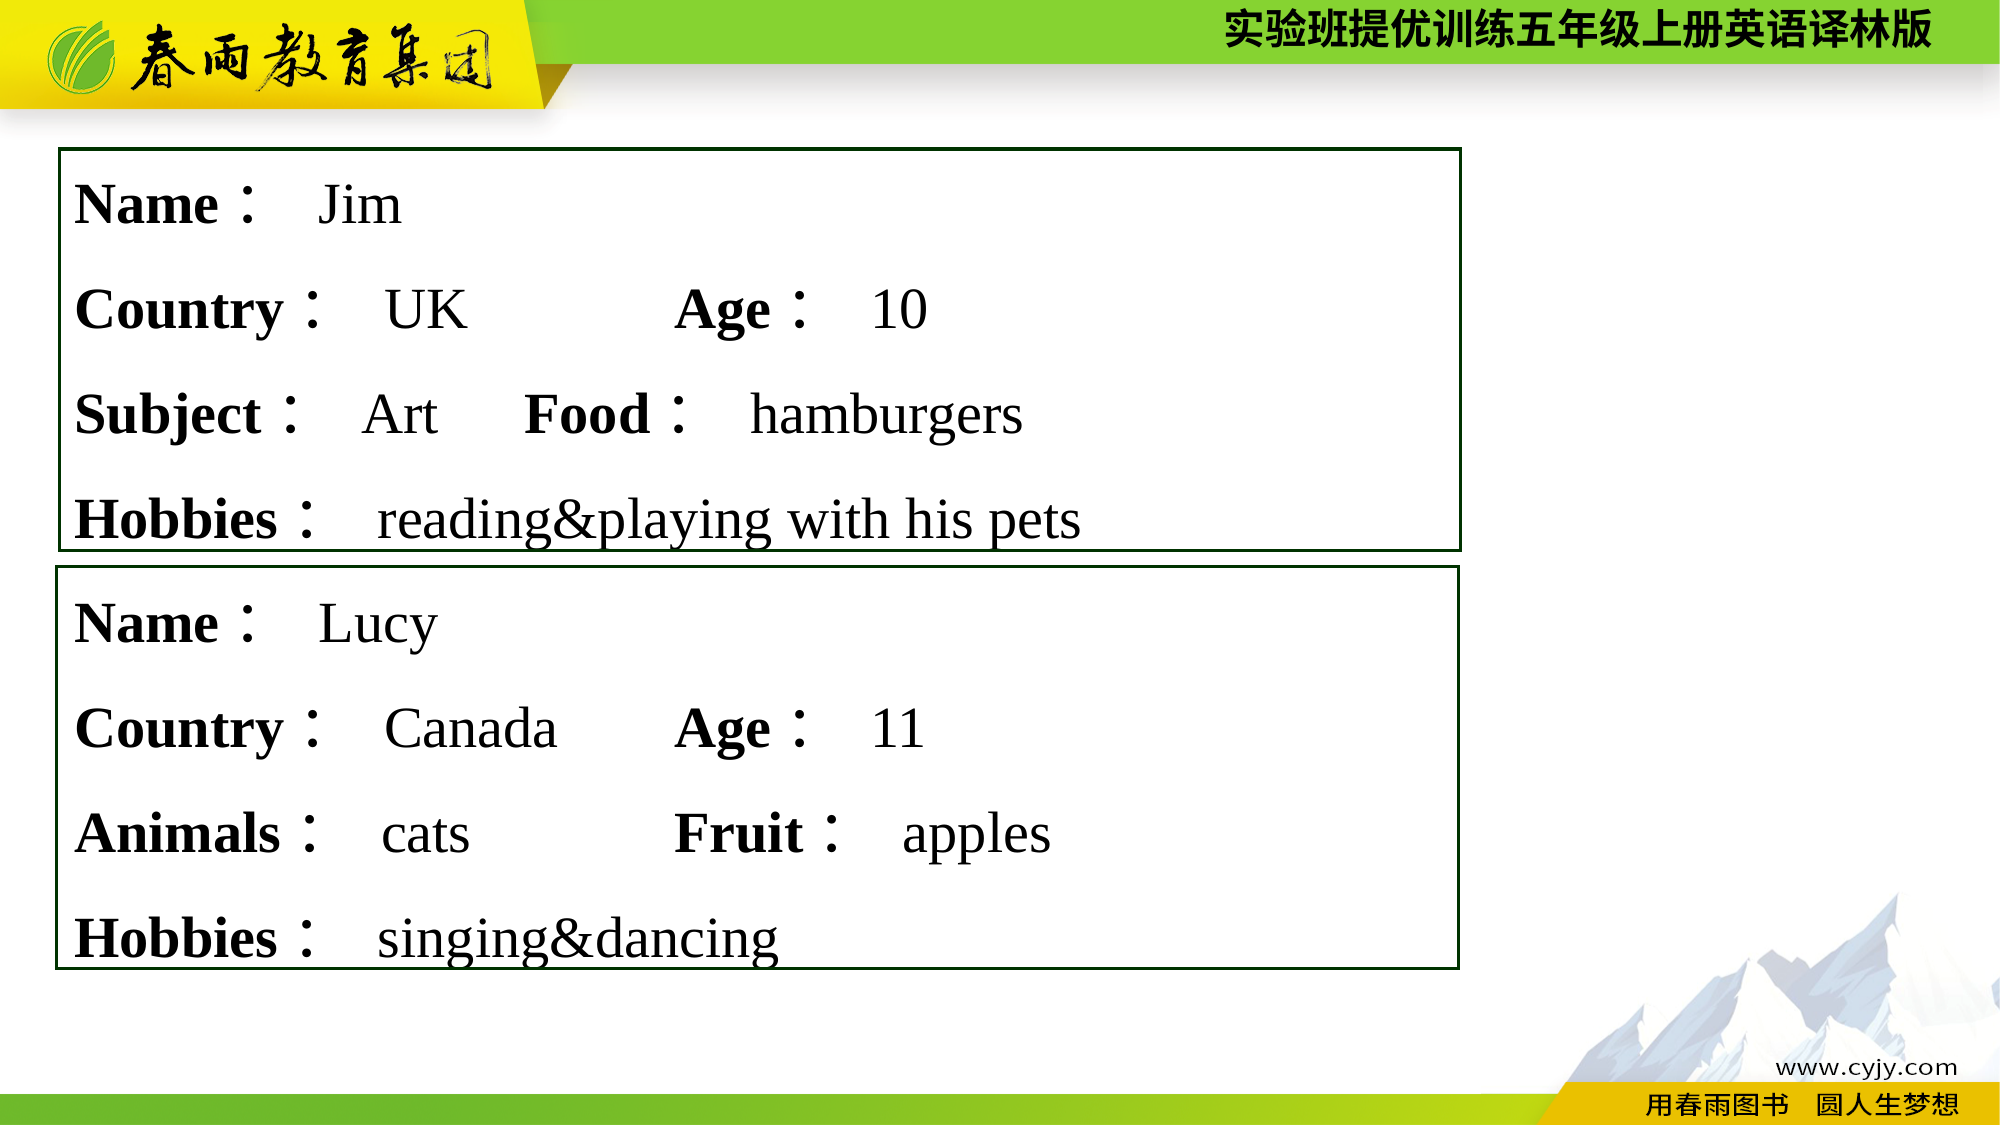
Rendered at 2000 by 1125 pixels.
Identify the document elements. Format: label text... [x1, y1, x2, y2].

text_box [59, 149, 1461, 551]
text_box [56, 566, 1459, 969]
picture [0, 0, 2000, 1125]
list Name： Jim Country： UK Age： 10 Subject： Art Food： hamburgers Hobbies： reading&playing with his pets Name： Lucy Country： Canada Age： 11 Animals： cats Fruit： apples Hobbies： singing&dancing [59, 122, 1944, 986]
